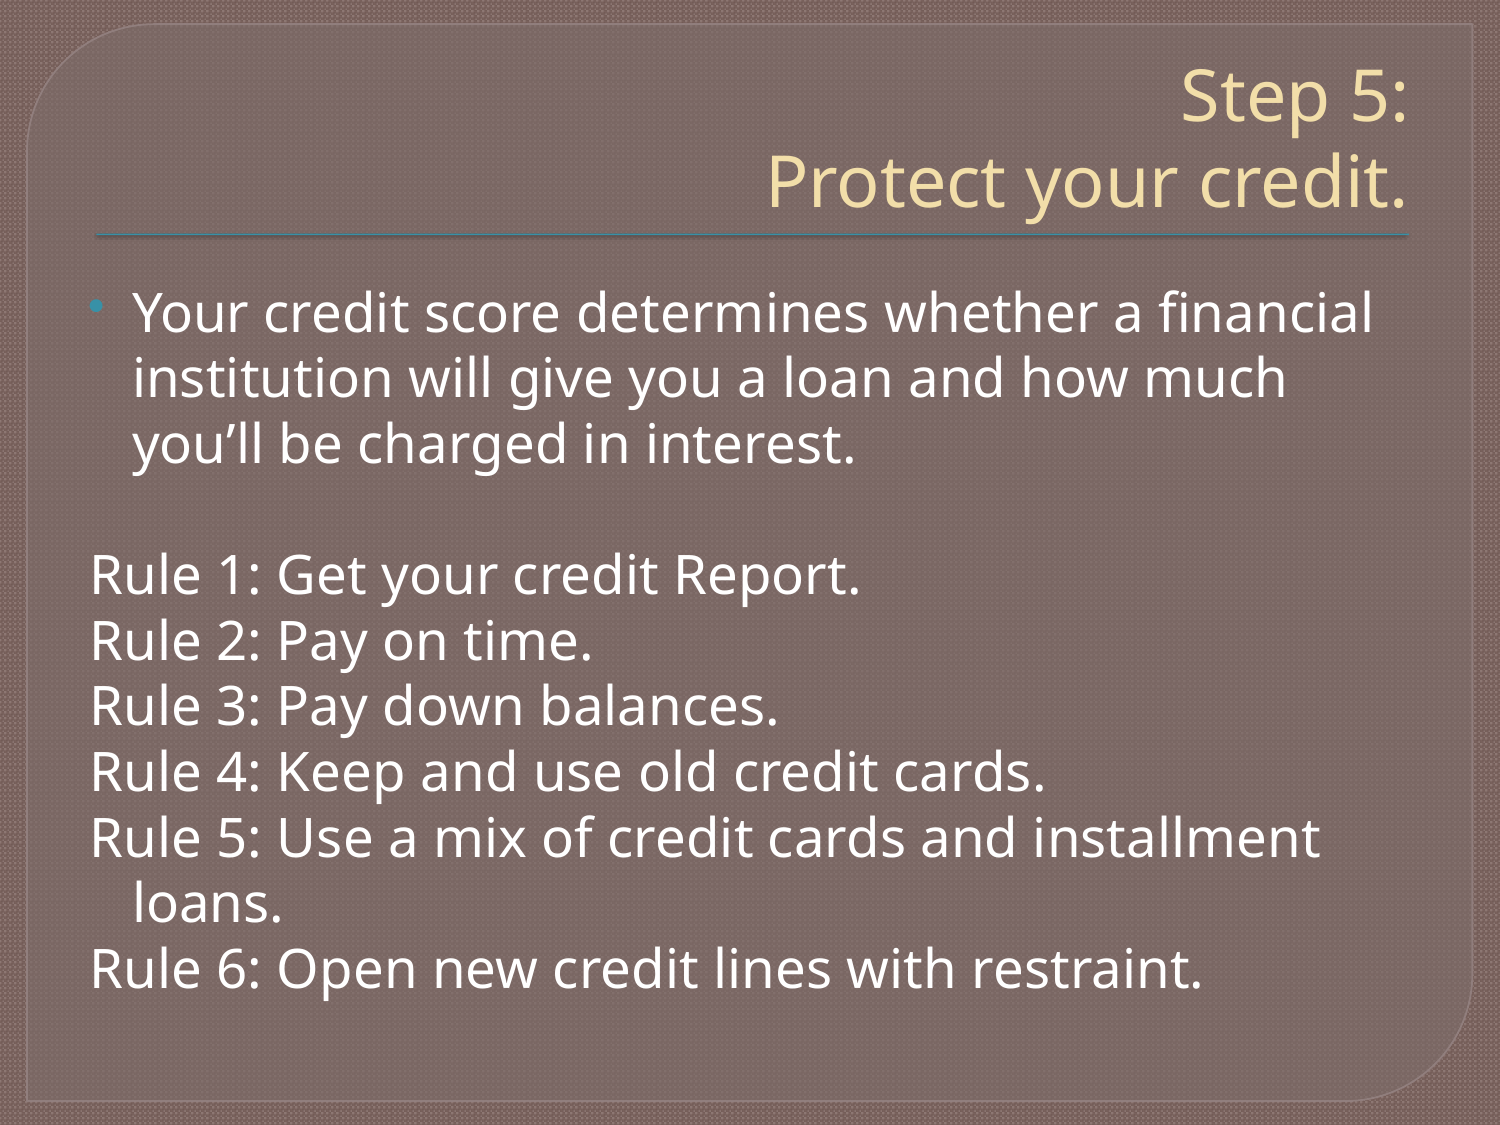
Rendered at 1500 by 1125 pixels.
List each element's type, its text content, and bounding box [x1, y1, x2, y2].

title Step 5: Protect your credit. [75, 41, 1425, 230]
list Your credit score determines whether a financial institution will give you a loan and how much you’ll be charged in interest. Rule 1: Get your credit Report. Rule 2: Pay on time. Rule 3: Pay down balances. Rule 4: Keep and use old credit cards. Rule 5: Use a mix of credit cards and installment loans. Rule 6: Open new credit lines with restraint. [75, 270, 1425, 1013]
